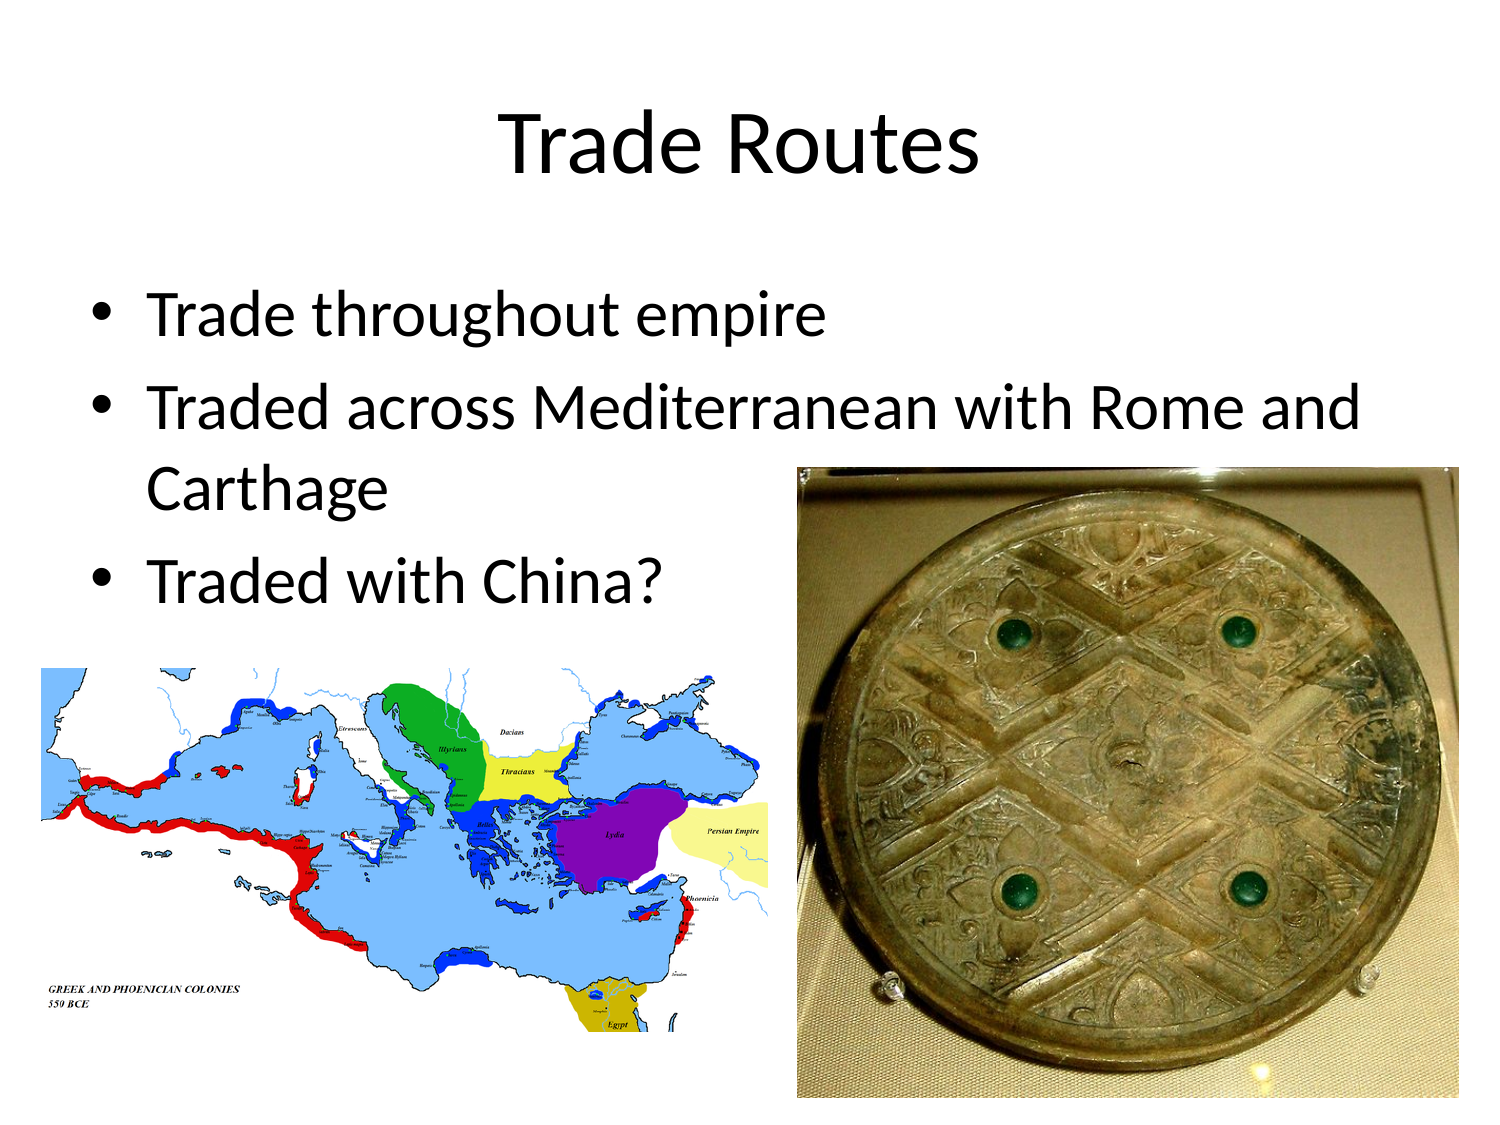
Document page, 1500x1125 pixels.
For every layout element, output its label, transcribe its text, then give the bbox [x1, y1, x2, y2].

picture [796, 467, 1459, 1099]
title Trade Routes [64, 42, 1416, 231]
picture [40, 668, 768, 1033]
list Trade throughout empire Traded across Mediterranean with Rome and Carthage Traded with China? [74, 262, 1426, 1006]
